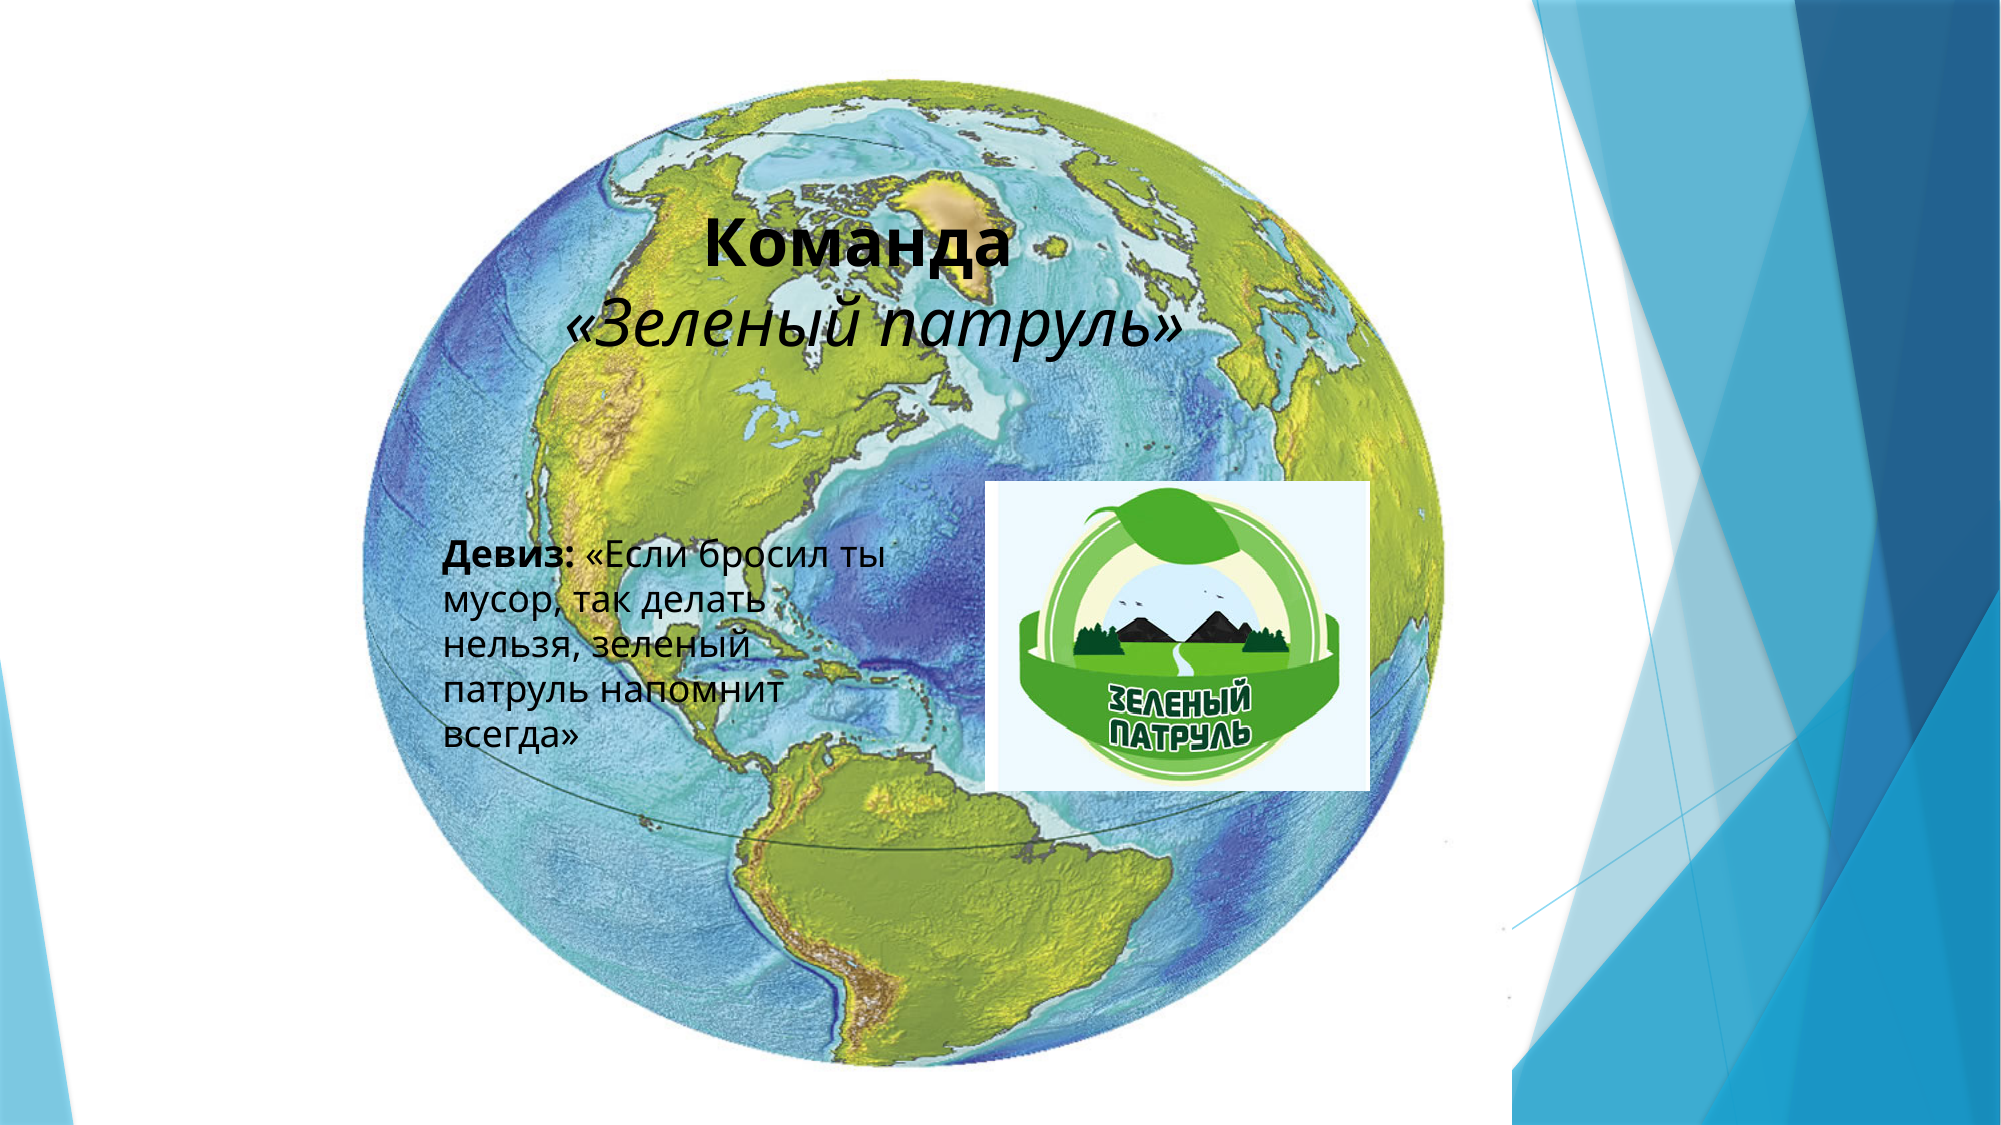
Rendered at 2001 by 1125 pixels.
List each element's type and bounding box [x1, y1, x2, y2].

picture [984, 480, 1370, 792]
list [312, 38, 1512, 1125]
